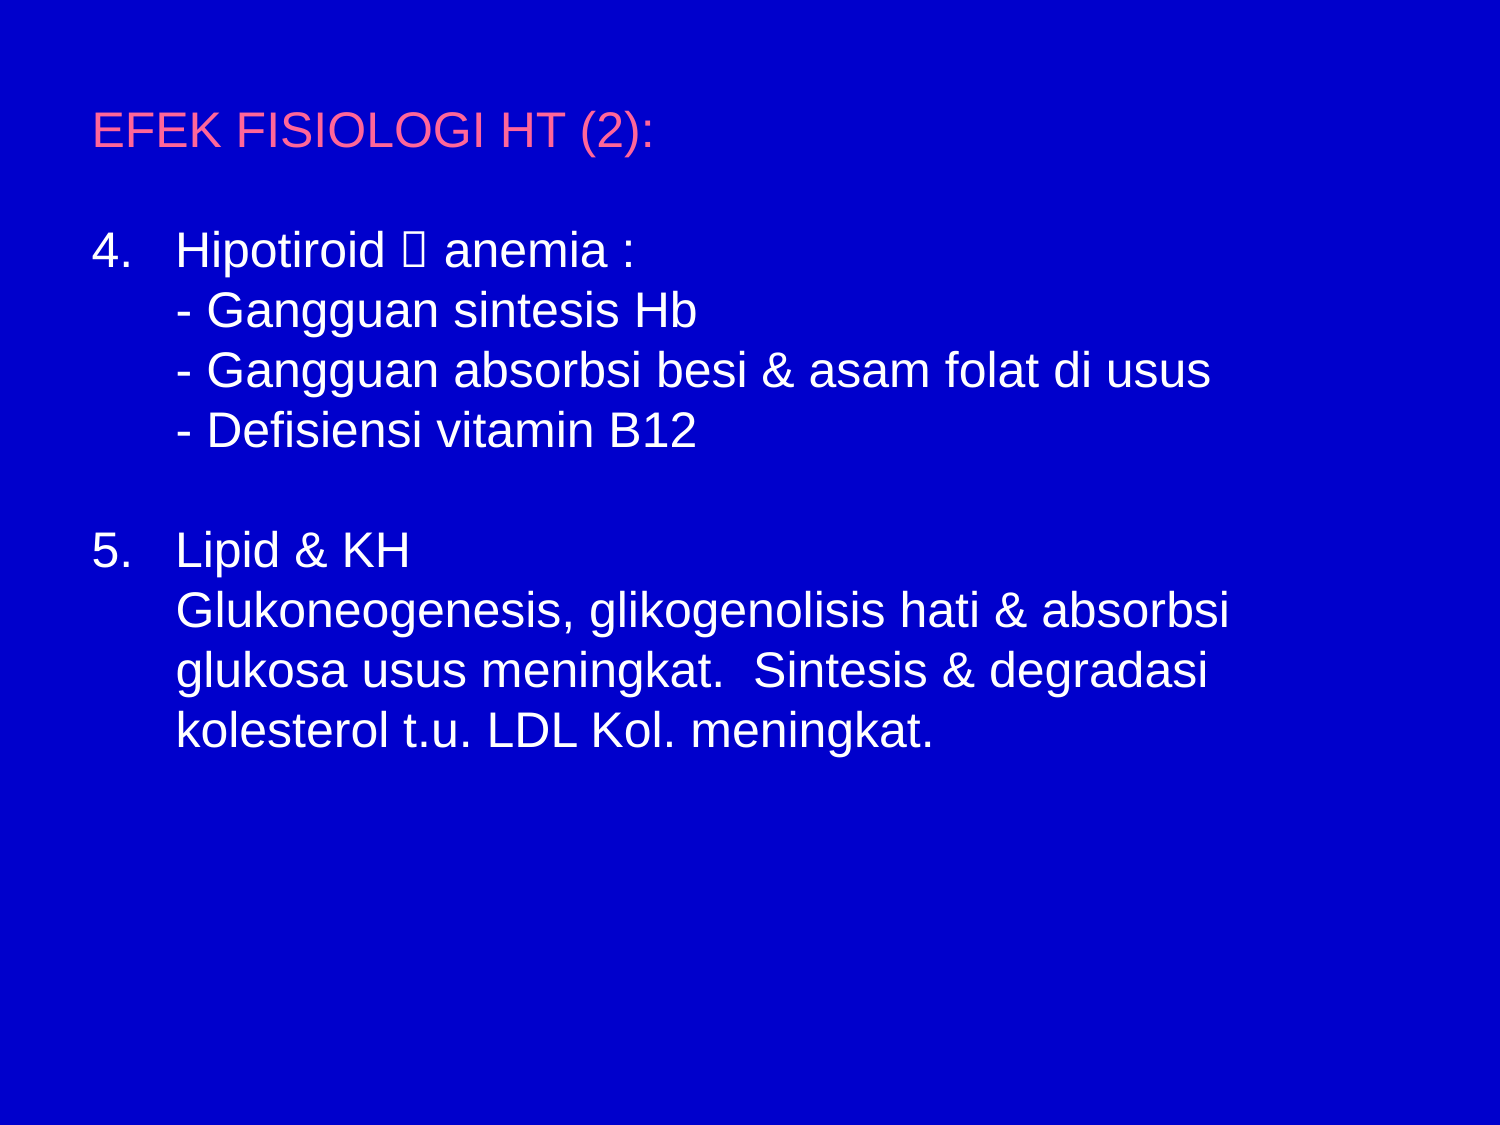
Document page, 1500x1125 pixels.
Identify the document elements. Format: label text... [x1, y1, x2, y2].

text_box EFEK FISIOLOGI HT (2): 4. Hipotiroid  anemia : - Gangguan sintesis Hb - Gangguan absorbsi besi & asam folat di usus - Defisiensi vitamin B12 5. Lipid & KH Glukoneogenesis, glikogenolisis hati & absorbsi glukosa usus meningkat. Sintesis & degradasi kolesterol t.u. LDL Kol. meningkat. [76, 90, 1400, 765]
